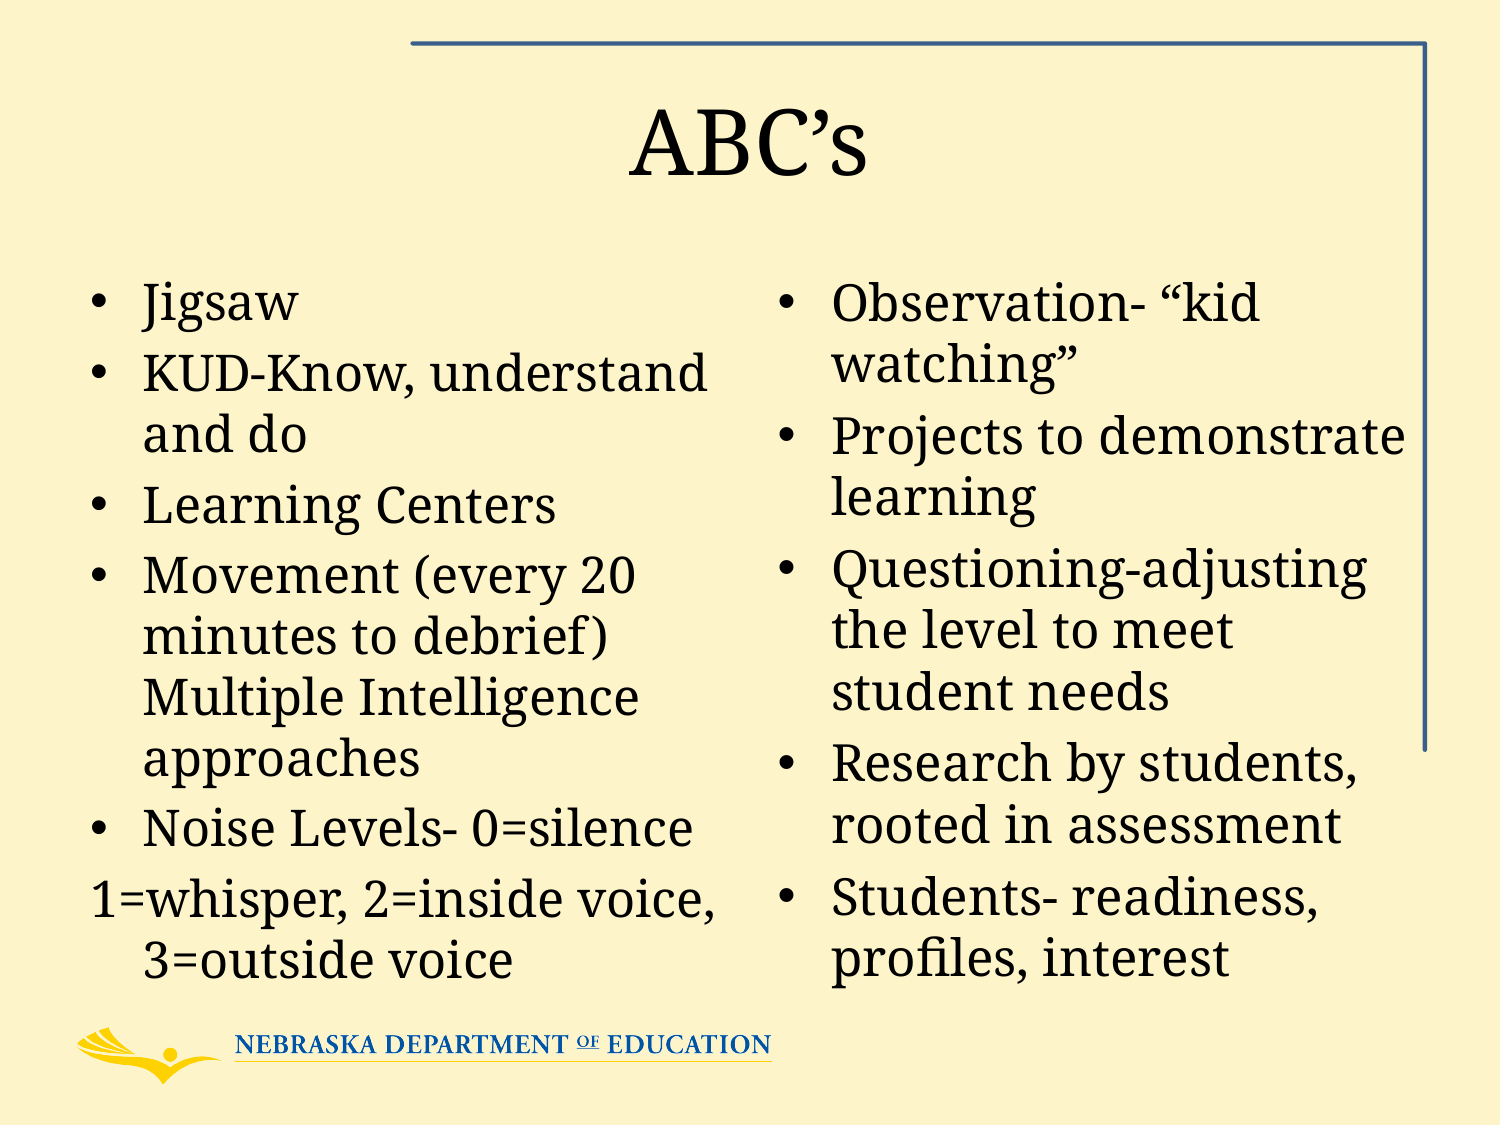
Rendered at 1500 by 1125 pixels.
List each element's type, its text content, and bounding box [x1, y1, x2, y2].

picture [75, 1024, 800, 1094]
list Observation- “kid watching” Projects to demonstrate learning Questioning-adjusting the level to meet student needs Research by students, rooted in assessment Students- readiness, profiles, interest [762, 262, 1425, 1005]
title ABC’s [75, 45, 1425, 233]
list Jigsaw KUD-Know, understand and do Learning Centers Movement (every 20 minutes to debrief) Multiple Intelligence approaches Noise Levels- 0=silence 1=whisper, 2=inside voice, 3=outside voice [75, 262, 738, 1005]
